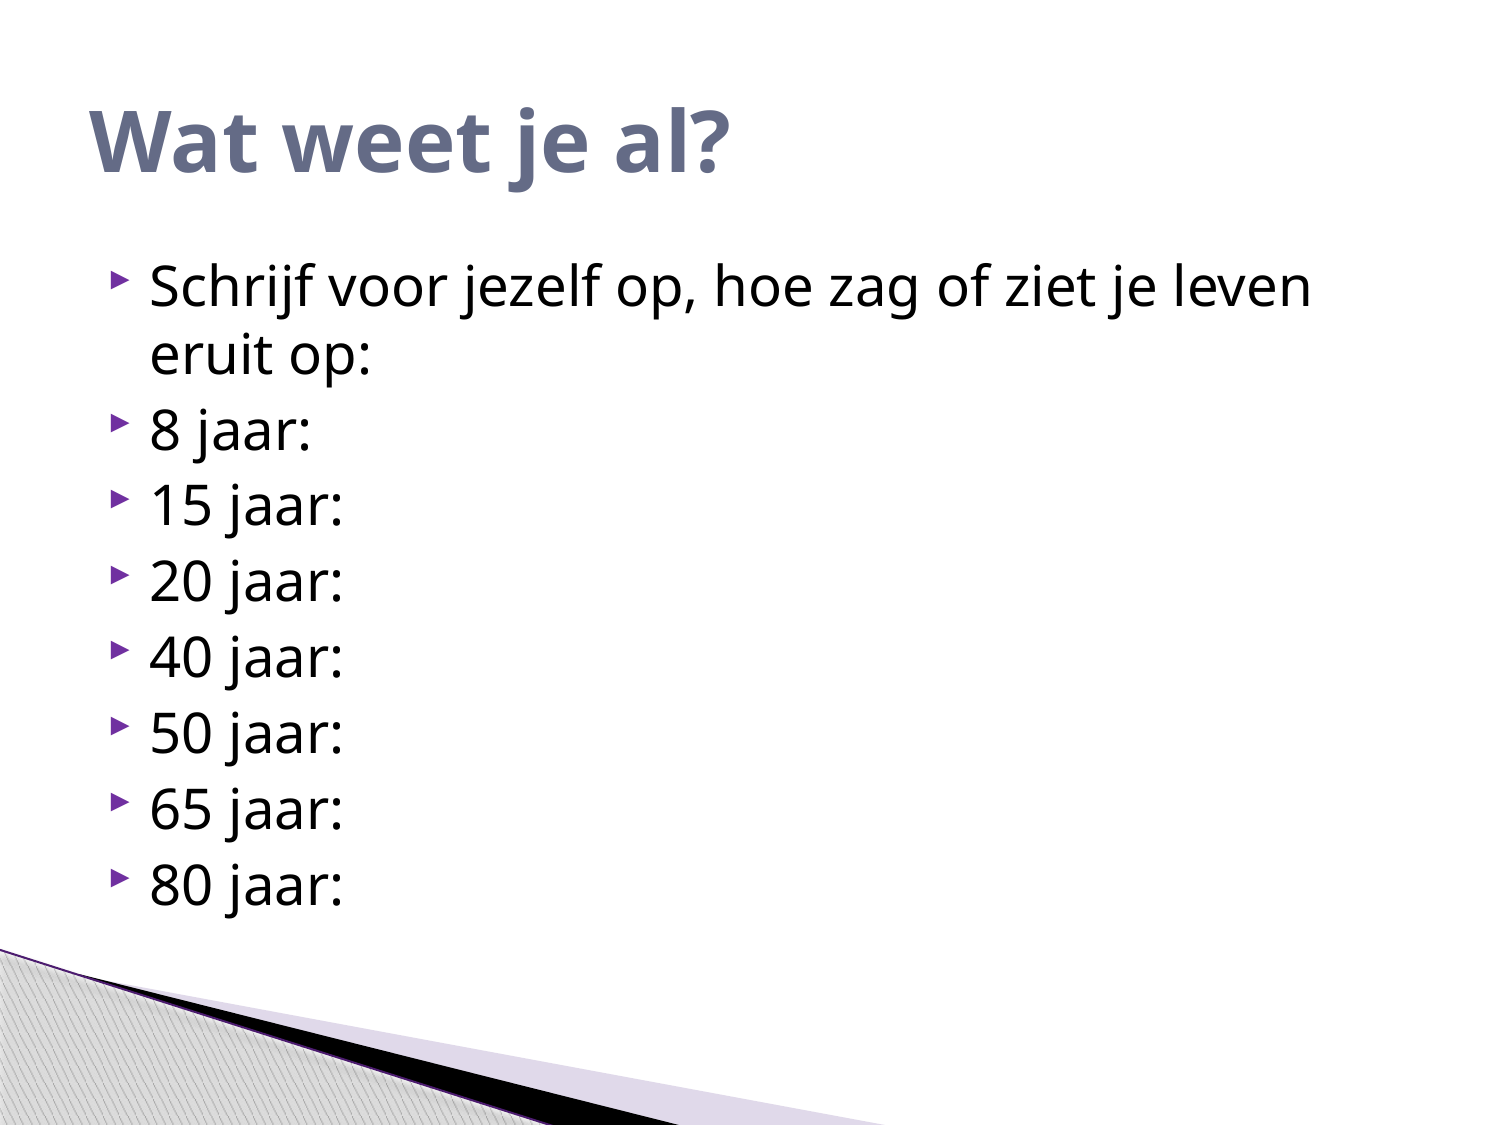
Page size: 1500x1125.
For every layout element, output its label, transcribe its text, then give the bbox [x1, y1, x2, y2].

list Schrijf voor jezelf op, hoe zag of ziet je leven eruit op: 8 jaar: 15 jaar: 20 jaar: 40 jaar: 50 jaar: 65 jaar: 80 jaar: [75, 243, 1425, 986]
title Wat weet je al? [75, 45, 1425, 233]
